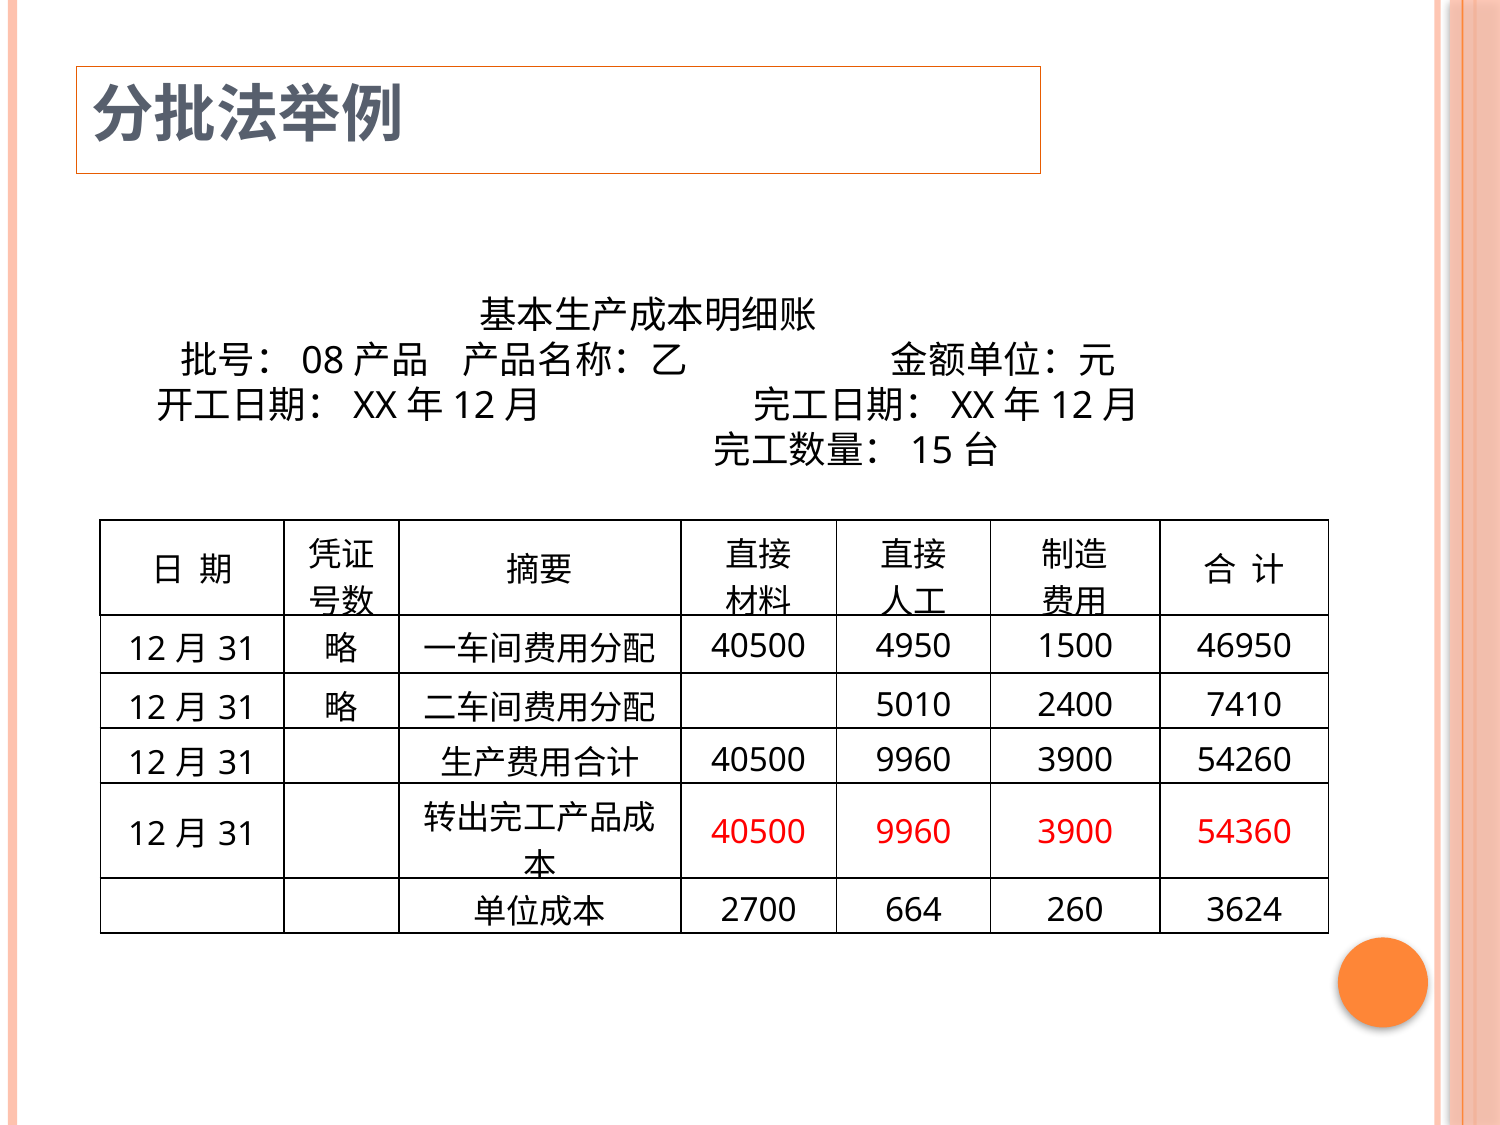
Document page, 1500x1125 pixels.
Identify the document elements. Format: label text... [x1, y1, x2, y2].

table_cell 3624 [1161, 879, 1328, 932]
table_cell [285, 729, 398, 782]
table_cell 5010 [837, 674, 990, 727]
table_cell [285, 879, 398, 932]
table_header 日 期 [101, 521, 283, 614]
table_header 摘要 [400, 521, 680, 614]
table_cell 9960 [837, 729, 990, 782]
table_cell 7410 [1161, 674, 1328, 727]
table_cell 略 [285, 674, 398, 727]
table_cell 4950 [837, 616, 990, 672]
table_cell 转出完工产品成本 [400, 784, 680, 877]
table_cell 3900 [991, 729, 1159, 782]
table_cell 46950 [1161, 616, 1328, 672]
table_header 直接 人工 [837, 521, 990, 614]
table_cell [101, 879, 283, 932]
table_header 直接 材料 [682, 521, 836, 614]
table_cell 40500 [682, 729, 836, 782]
table_cell 12月31 [101, 729, 283, 782]
table_cell 3900 [991, 784, 1159, 877]
table_cell 9960 [837, 784, 990, 877]
table_cell 40500 [682, 784, 836, 877]
table_cell 664 [837, 879, 990, 932]
table_cell 生产费用合计 [400, 729, 680, 782]
table_cell 12月31 [101, 784, 283, 877]
table_cell 2400 [991, 674, 1159, 727]
table_cell [682, 674, 836, 727]
table_header 凭证 号数 [285, 521, 398, 614]
table_cell 2700 [682, 879, 836, 932]
table_cell 54360 [1161, 784, 1328, 877]
table_cell 单位成本 [400, 879, 680, 932]
table_cell 12月31 [101, 674, 283, 727]
table_cell 40500 [682, 616, 836, 672]
table_header 合 计 [1161, 521, 1328, 614]
table_cell 260 [991, 879, 1159, 932]
table_cell 54260 [1161, 729, 1328, 782]
text_box 分批法举例 [76, 66, 1041, 174]
table_cell 二车间费用分配 [400, 674, 680, 727]
table_cell 1500 [991, 616, 1159, 672]
table_cell 一车间费用分配 [400, 616, 680, 672]
table_cell [285, 784, 398, 877]
table_cell 12月31 [101, 616, 283, 672]
text_box 基本生产成本明细账 批号：08产品 产品名称：乙 金额单位：元 开工日期：XX年12月 完工日期：XX年12月 完工数量：15台 [141, 284, 1155, 479]
table_header 制造 费用 [991, 521, 1159, 614]
table_cell 略 [285, 616, 398, 672]
